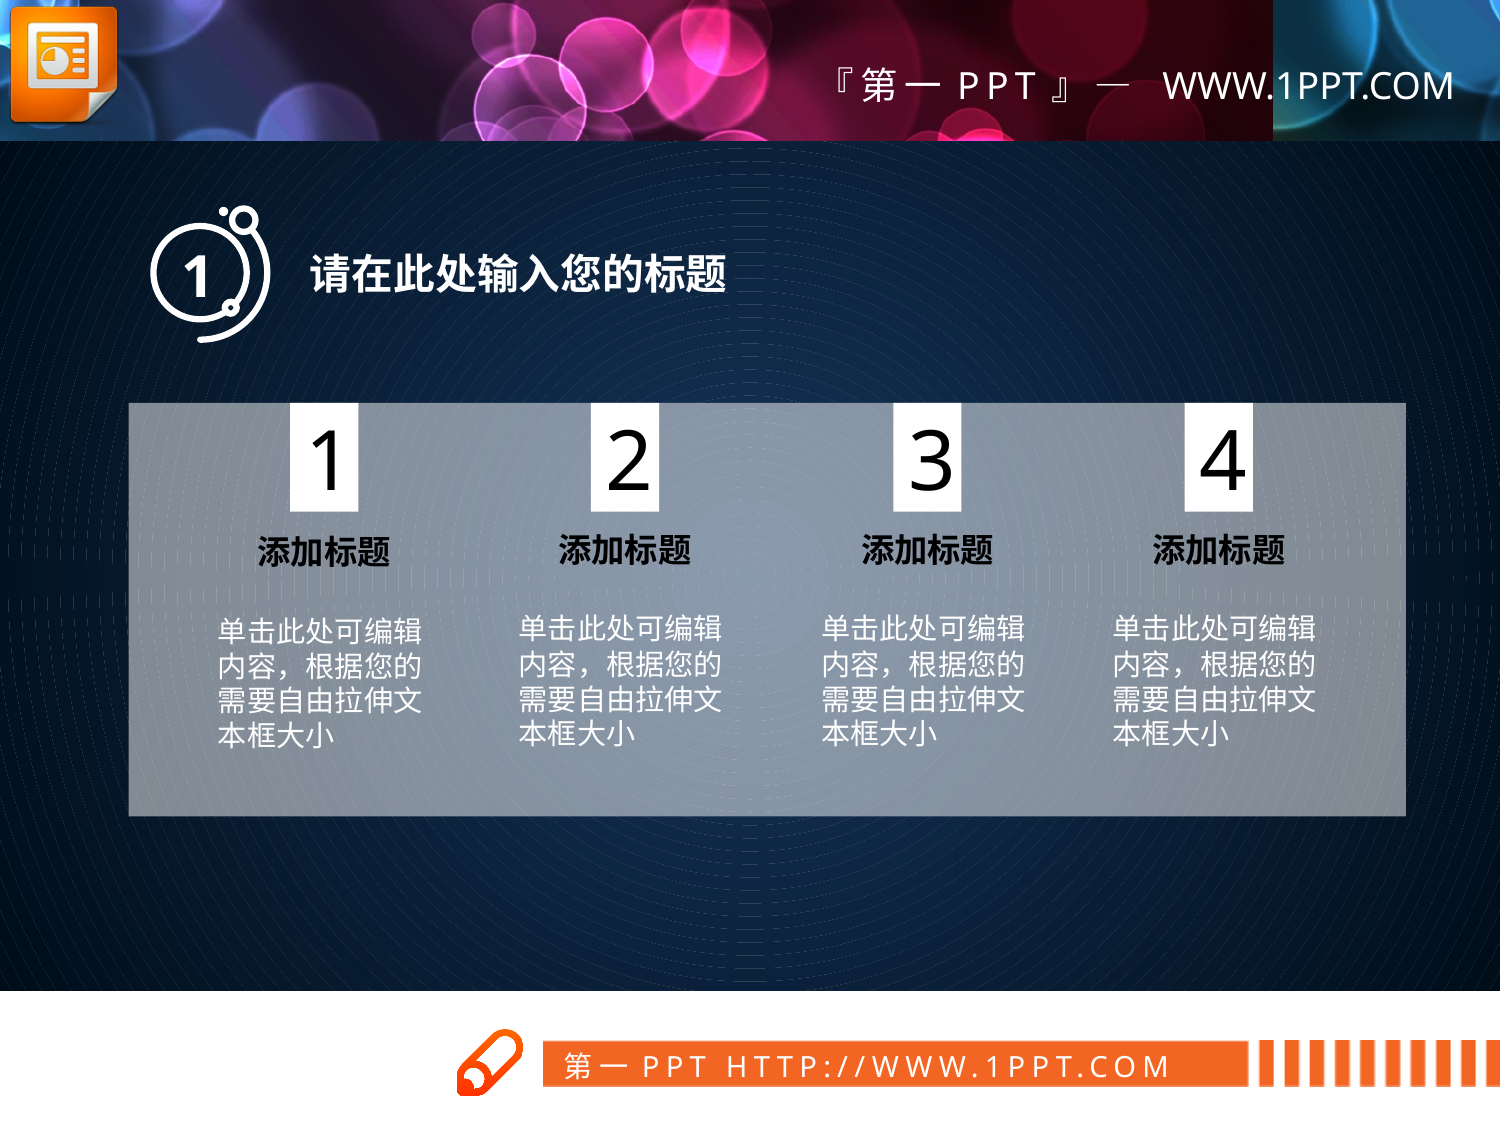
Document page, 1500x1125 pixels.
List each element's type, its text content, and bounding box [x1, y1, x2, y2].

text_box 添加标题 [503, 509, 746, 589]
text_box 2 [590, 402, 660, 509]
text_box 单击此处可编辑内容，根据您的需要自由拉伸文本框大小 [806, 603, 1049, 817]
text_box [153, 208, 268, 340]
text_box 1 [290, 402, 359, 511]
text_box 单击此处可编辑内容，根据您的需要自由拉伸文本框大小 [503, 603, 746, 817]
picture [0, 0, 1500, 141]
text_box 请在此处输入您的标题 [295, 240, 743, 306]
text_box 单击此处可编辑内容，根据您的需要自由拉伸文本框大小 [1097, 603, 1341, 817]
text_box 添加标题 [203, 511, 446, 591]
picture [543, 1040, 1500, 1087]
text_box 单击此处可编辑内容，根据您的需要自由拉伸文本框大小 [203, 605, 446, 819]
text_box 添加标题 [1097, 509, 1341, 589]
text_box 3 [893, 402, 962, 509]
text_box 4 [1184, 402, 1253, 509]
text_box 添加标题 [806, 509, 1049, 589]
text_box [128, 402, 1406, 817]
